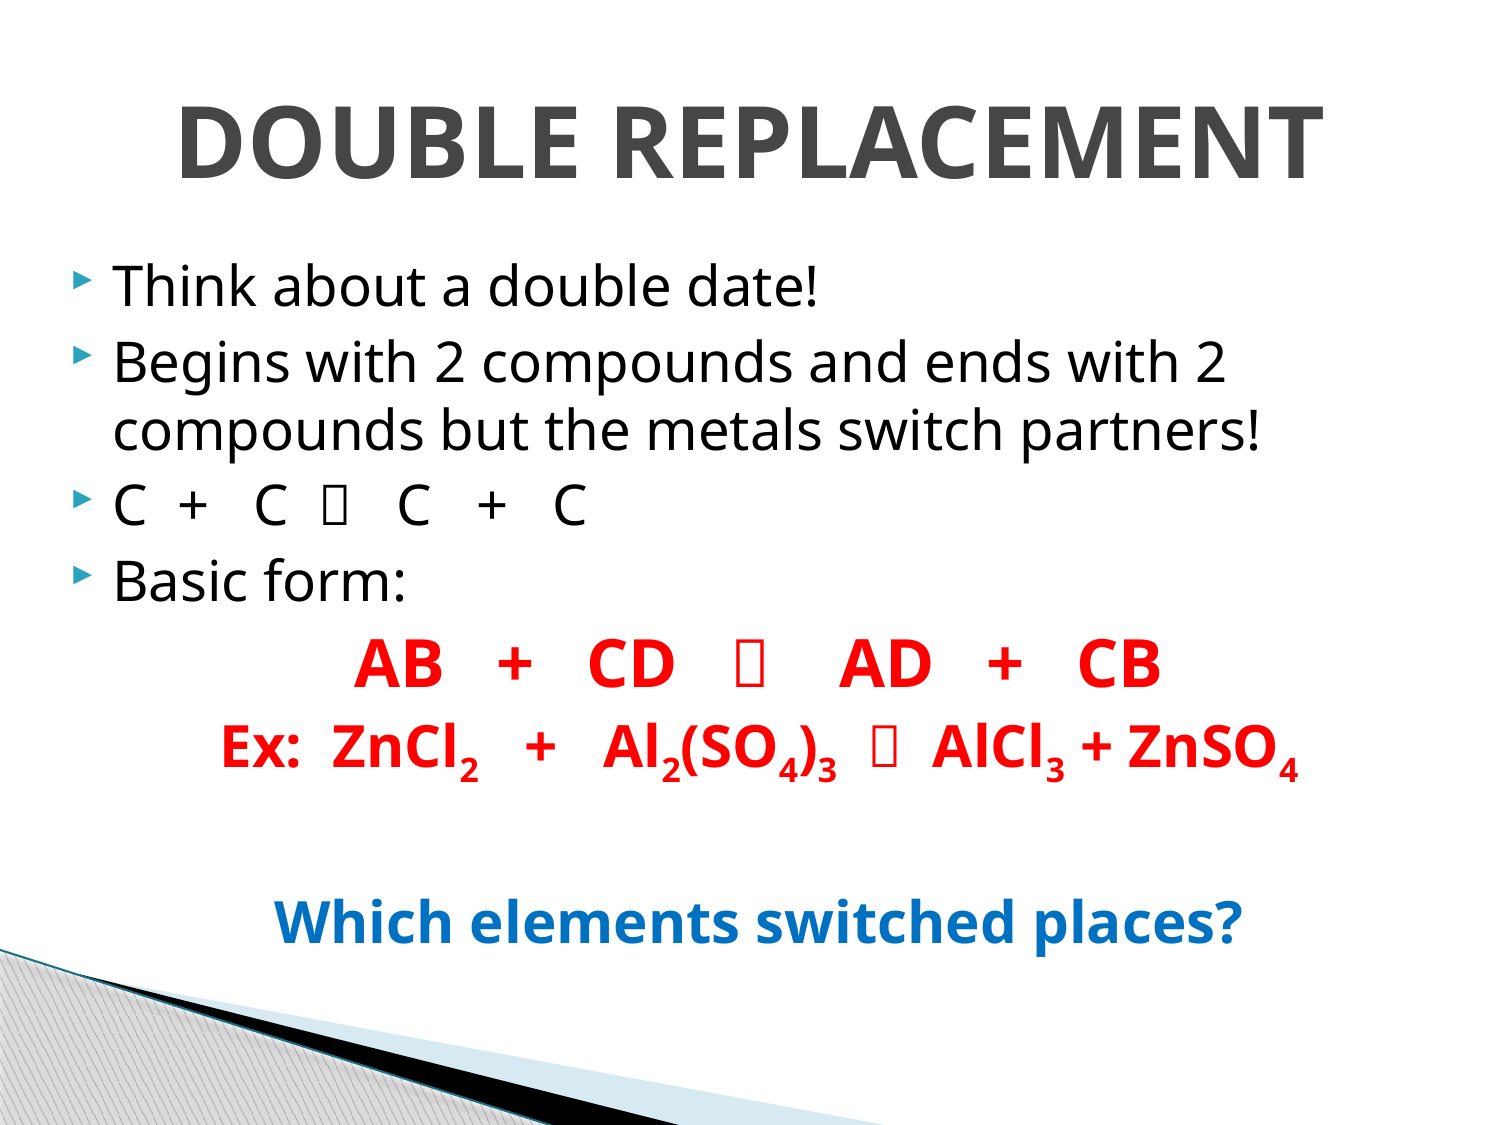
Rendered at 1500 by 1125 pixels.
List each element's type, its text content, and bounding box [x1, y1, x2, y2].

list Think about a double date! Begins with 2 compounds and ends with 2 compounds but the metals switch partners! C + C  C + C Basic form: AB + CD  AD + CB Ex: ZnCl2 + Al2(SO4)3  AlCl3 + ZnSO4 Which elements switched places? [37, 243, 1463, 986]
title DOUBLE REPLACEMENT [75, 45, 1425, 233]
